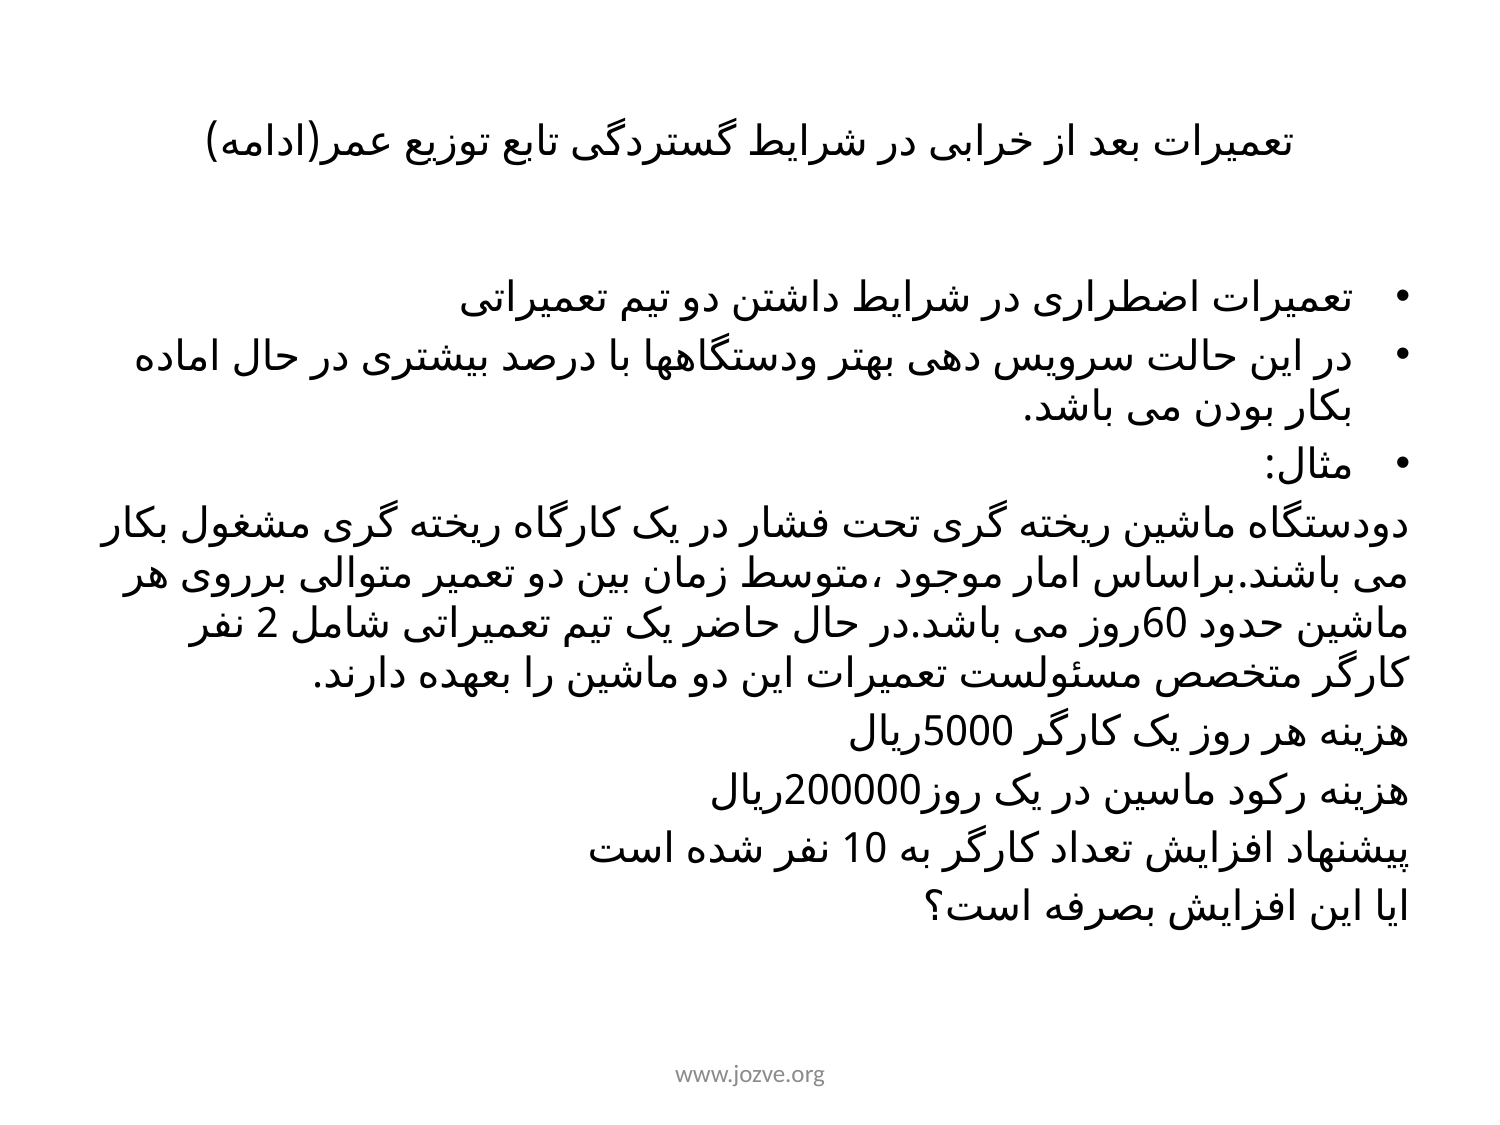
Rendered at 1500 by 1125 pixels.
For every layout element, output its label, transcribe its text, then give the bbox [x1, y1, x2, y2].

title تعمیرات بعد از خرابی در شرایط گستردگی تابع توزیع عمر(ادامه) [75, 45, 1425, 233]
list تعمیرات اضطراری در شرایط داشتن دو تیم تعمیراتی در این حالت سرویس دهی بهتر ودستگاهها با درصد بیشتری در حال اماده بکار بودن می باشد. مثال: دودستگاه ماشین ریخته گری تحت فشار در یک کارگاه ریخته گری مشغول بکار می باشند.براساس امار موجود ،متوسط زمان بین دو تعمیر متوالی برروی هر ماشین حدود 60روز می باشد.در حال حاضر یک تیم تعمیراتی شامل 2 نفر کارگر متخصص مسئولست تعمیرات این دو ماشین را بعهده دارند. هزینه هر روز یک کارگر 5000ریال هزینه رکود ماسین در یک روز200000ریال پیشنهاد افزایش تعداد کارگر به 10 نفر شده است ایا این افزایش بصرفه است؟ [75, 262, 1425, 1005]
footer www.jozve.org [512, 1042, 988, 1103]
